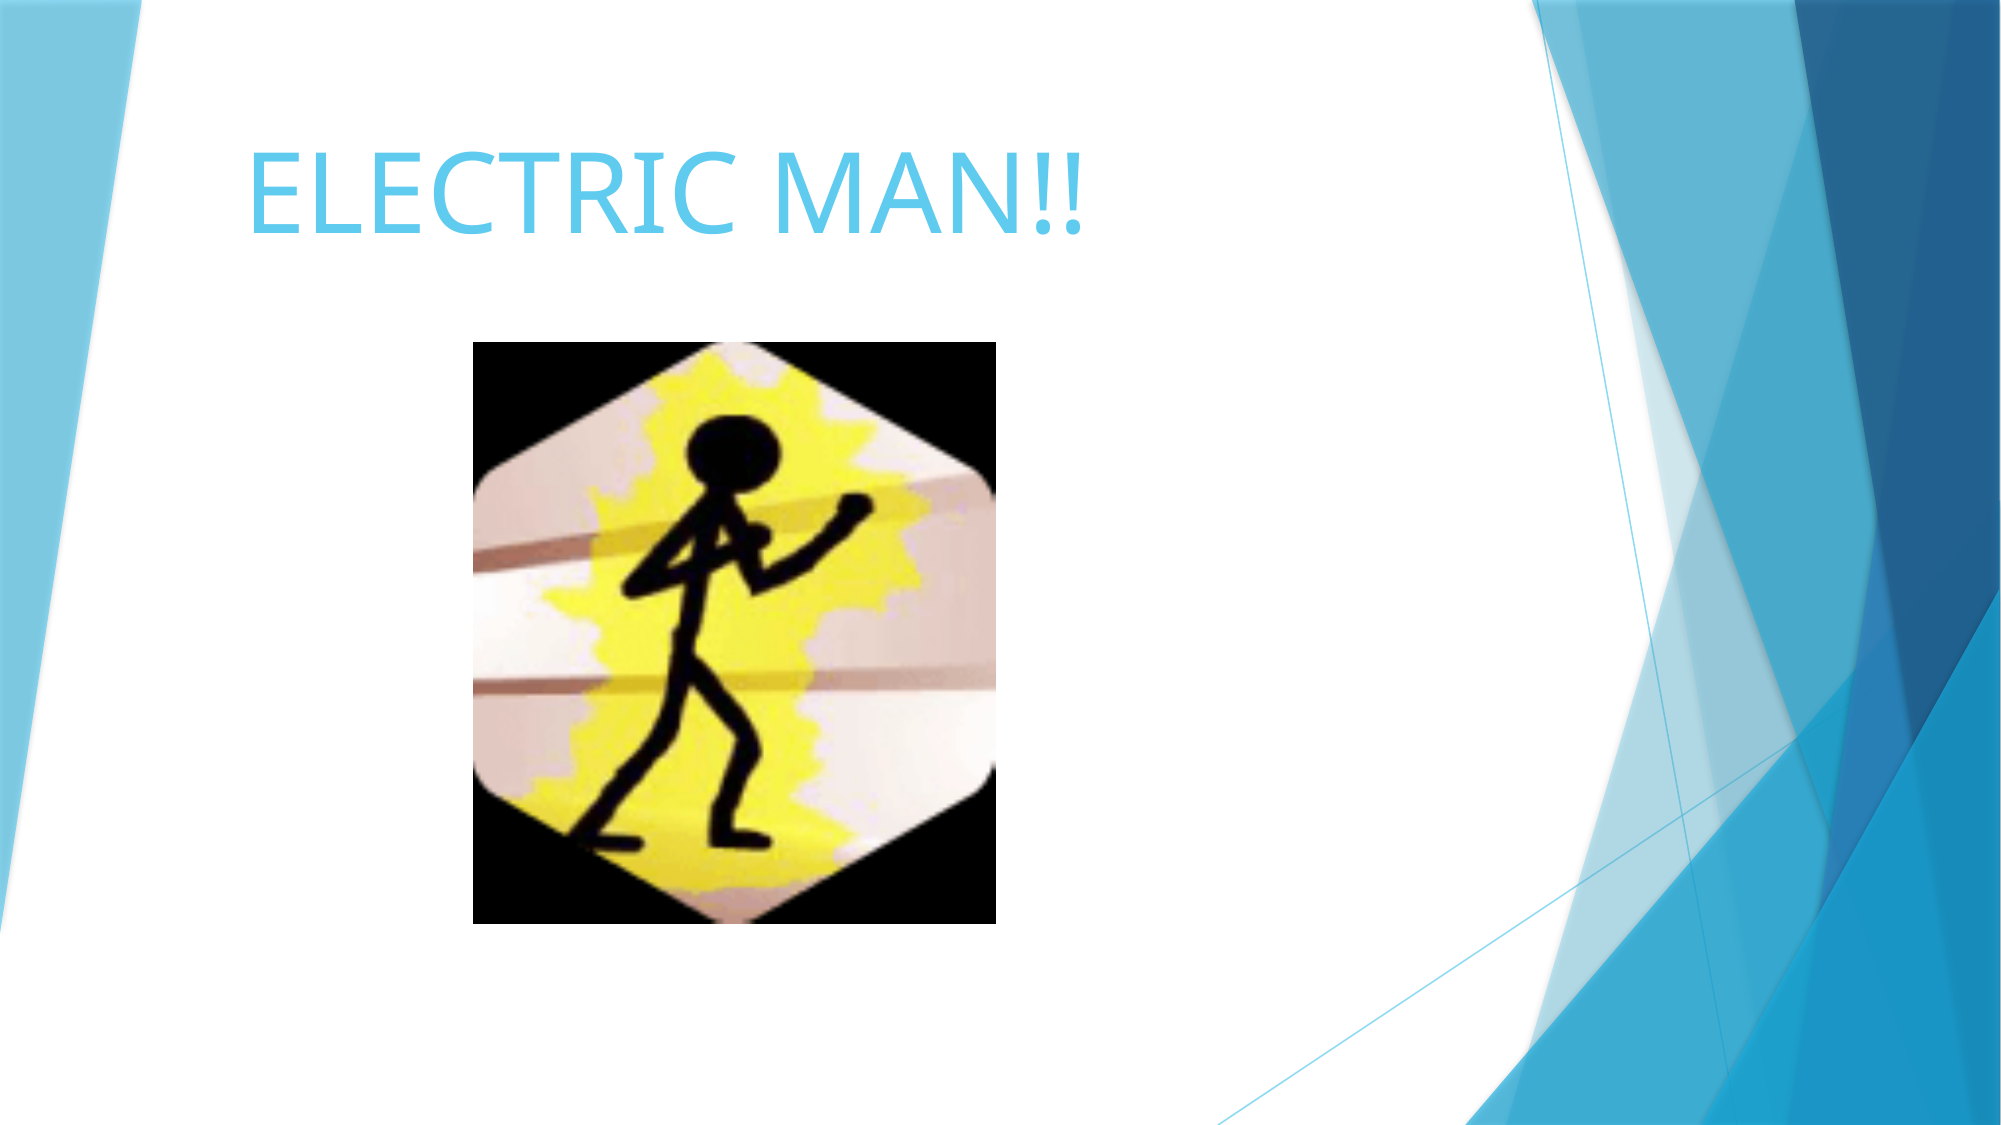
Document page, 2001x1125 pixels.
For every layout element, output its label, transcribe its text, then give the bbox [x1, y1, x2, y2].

title ELECTRIC MAN!! [228, 102, 1503, 265]
picture [473, 342, 996, 924]
